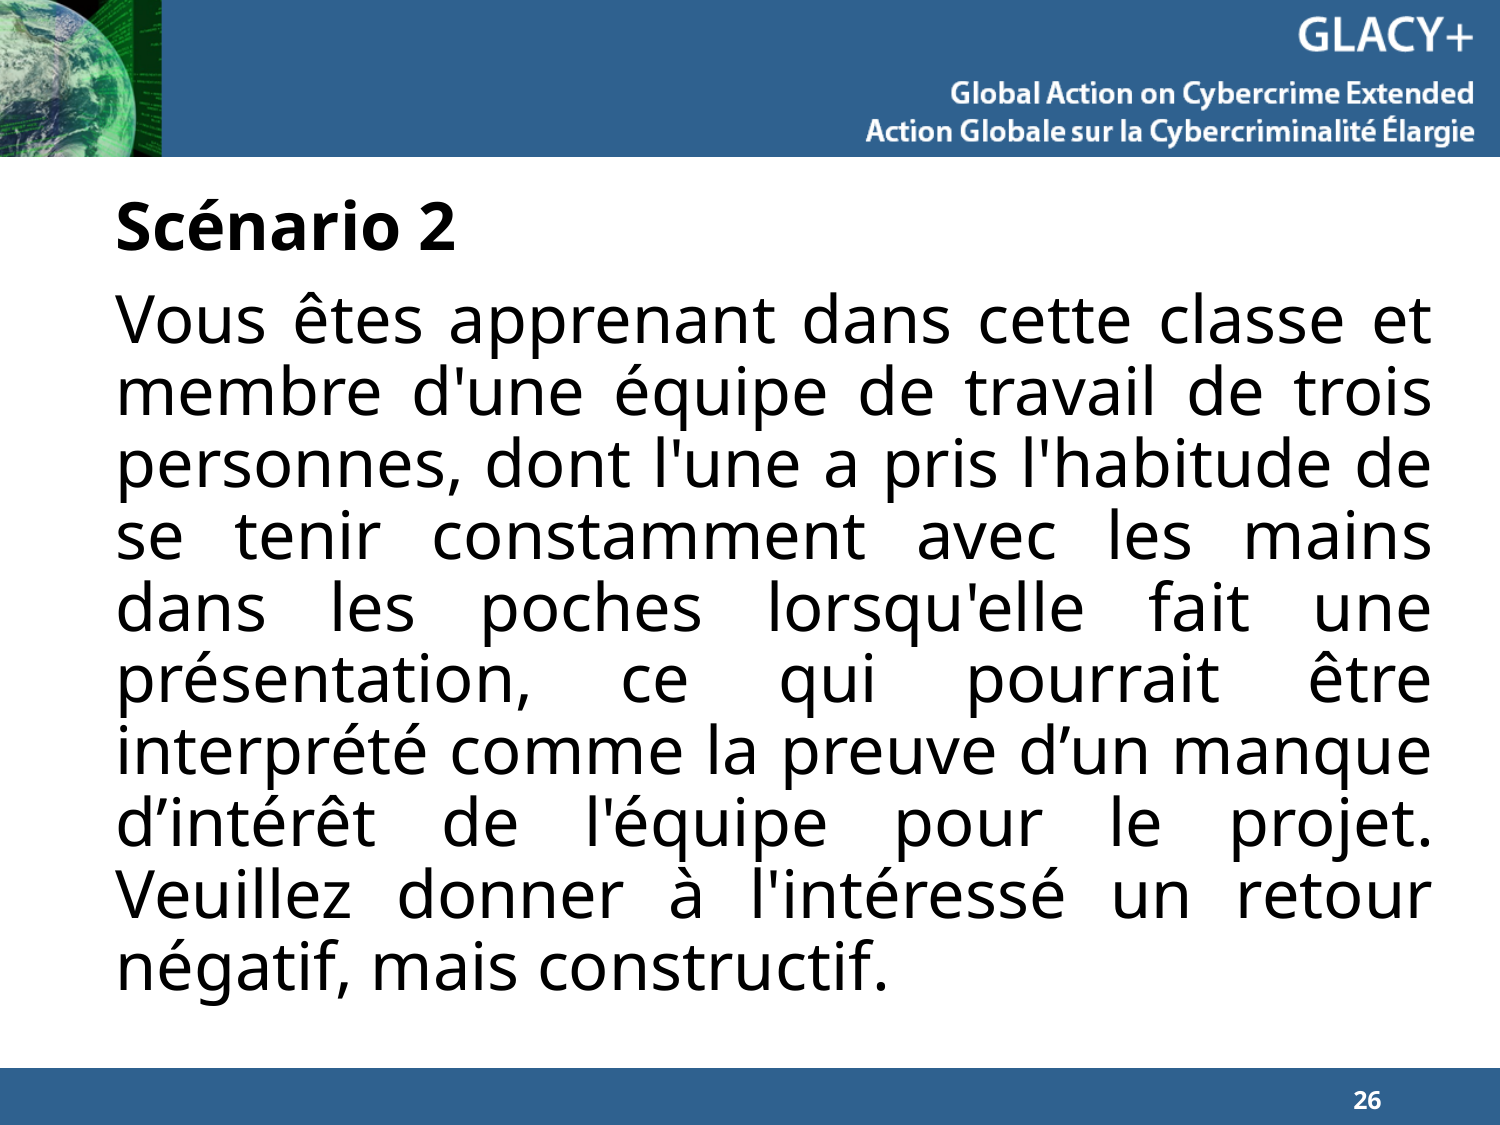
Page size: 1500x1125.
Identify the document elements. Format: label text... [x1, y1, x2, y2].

picture [0, 0, 1500, 157]
slide_number 26 [1059, 1071, 1397, 1125]
list Scénario 2 Vous êtes apprenant dans cette classe et membre d'une équipe de travail de trois personnes, dont l'une a pris l'habitude de se tenir constamment avec les mains dans les poches lorsqu'elle fait une présentation, ce qui pourrait être interprété comme la preuve d’un manque d’intérêt de l'équipe pour le projet. Veuillez donner à l'intéressé un retour négatif, mais constructif. [100, 185, 1450, 1059]
